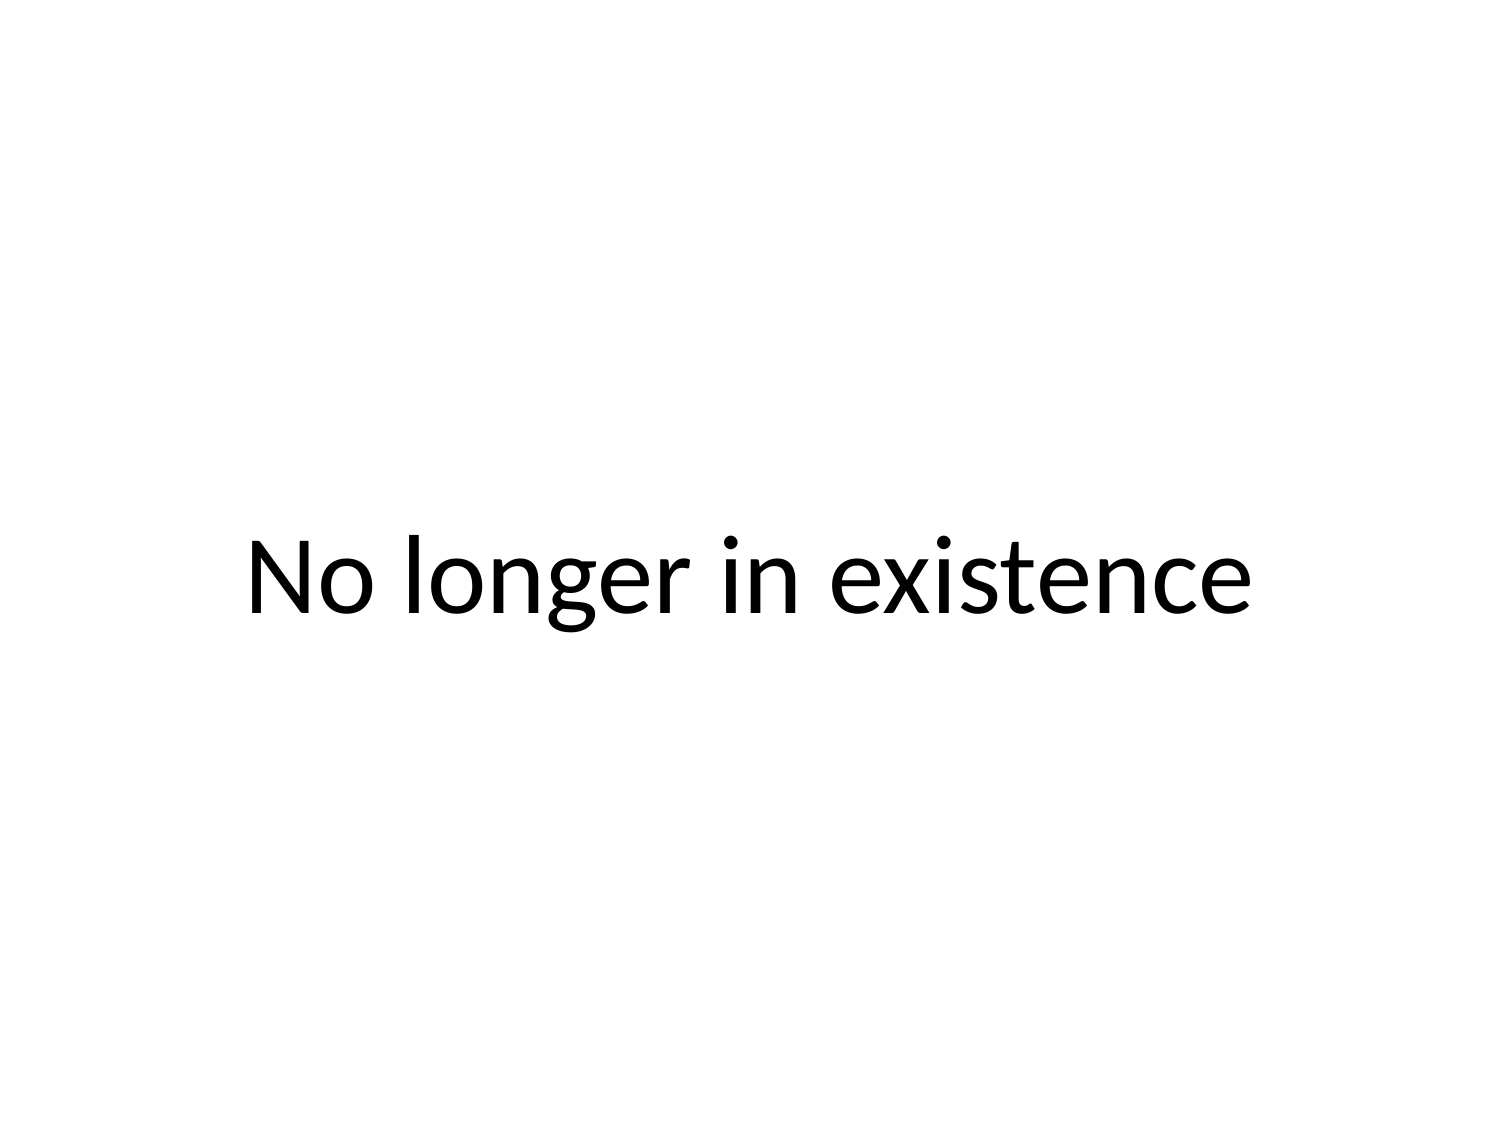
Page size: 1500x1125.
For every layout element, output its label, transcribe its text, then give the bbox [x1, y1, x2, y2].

title No longer in existence [112, 50, 1388, 1088]
